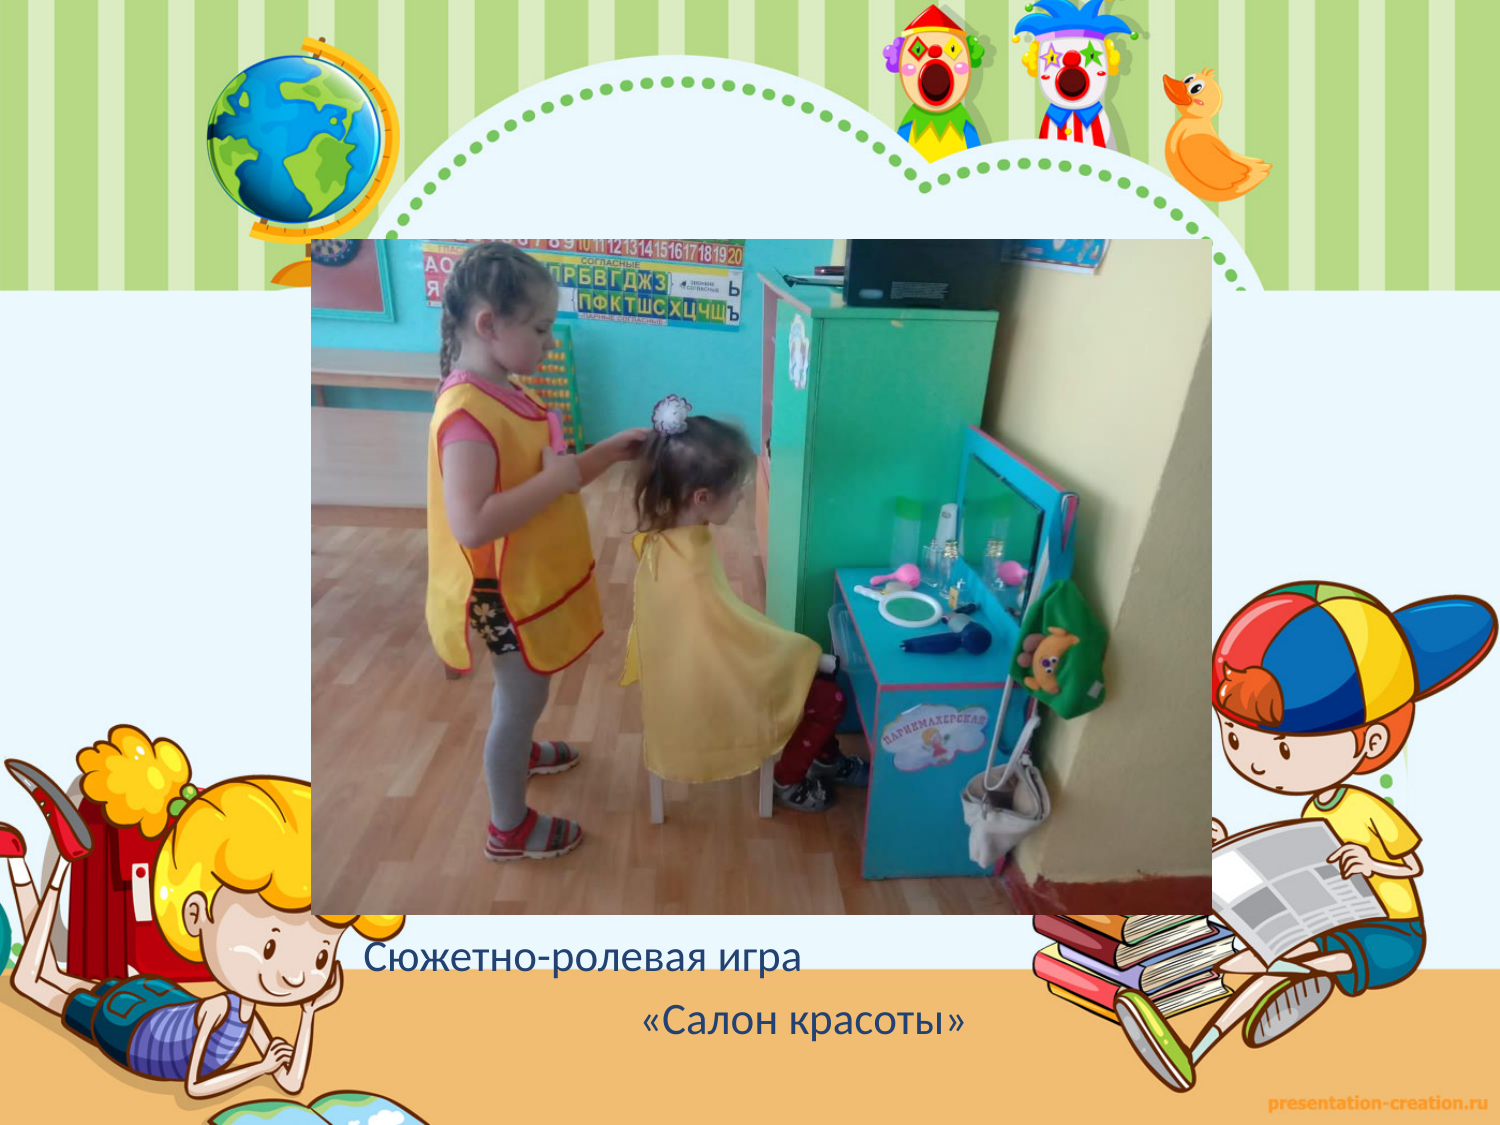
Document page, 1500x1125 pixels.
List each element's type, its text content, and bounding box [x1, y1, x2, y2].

picture [0, 0, 1500, 1125]
list Сюжетно-ролевая игра «Салон красоты» [348, 918, 1249, 1051]
